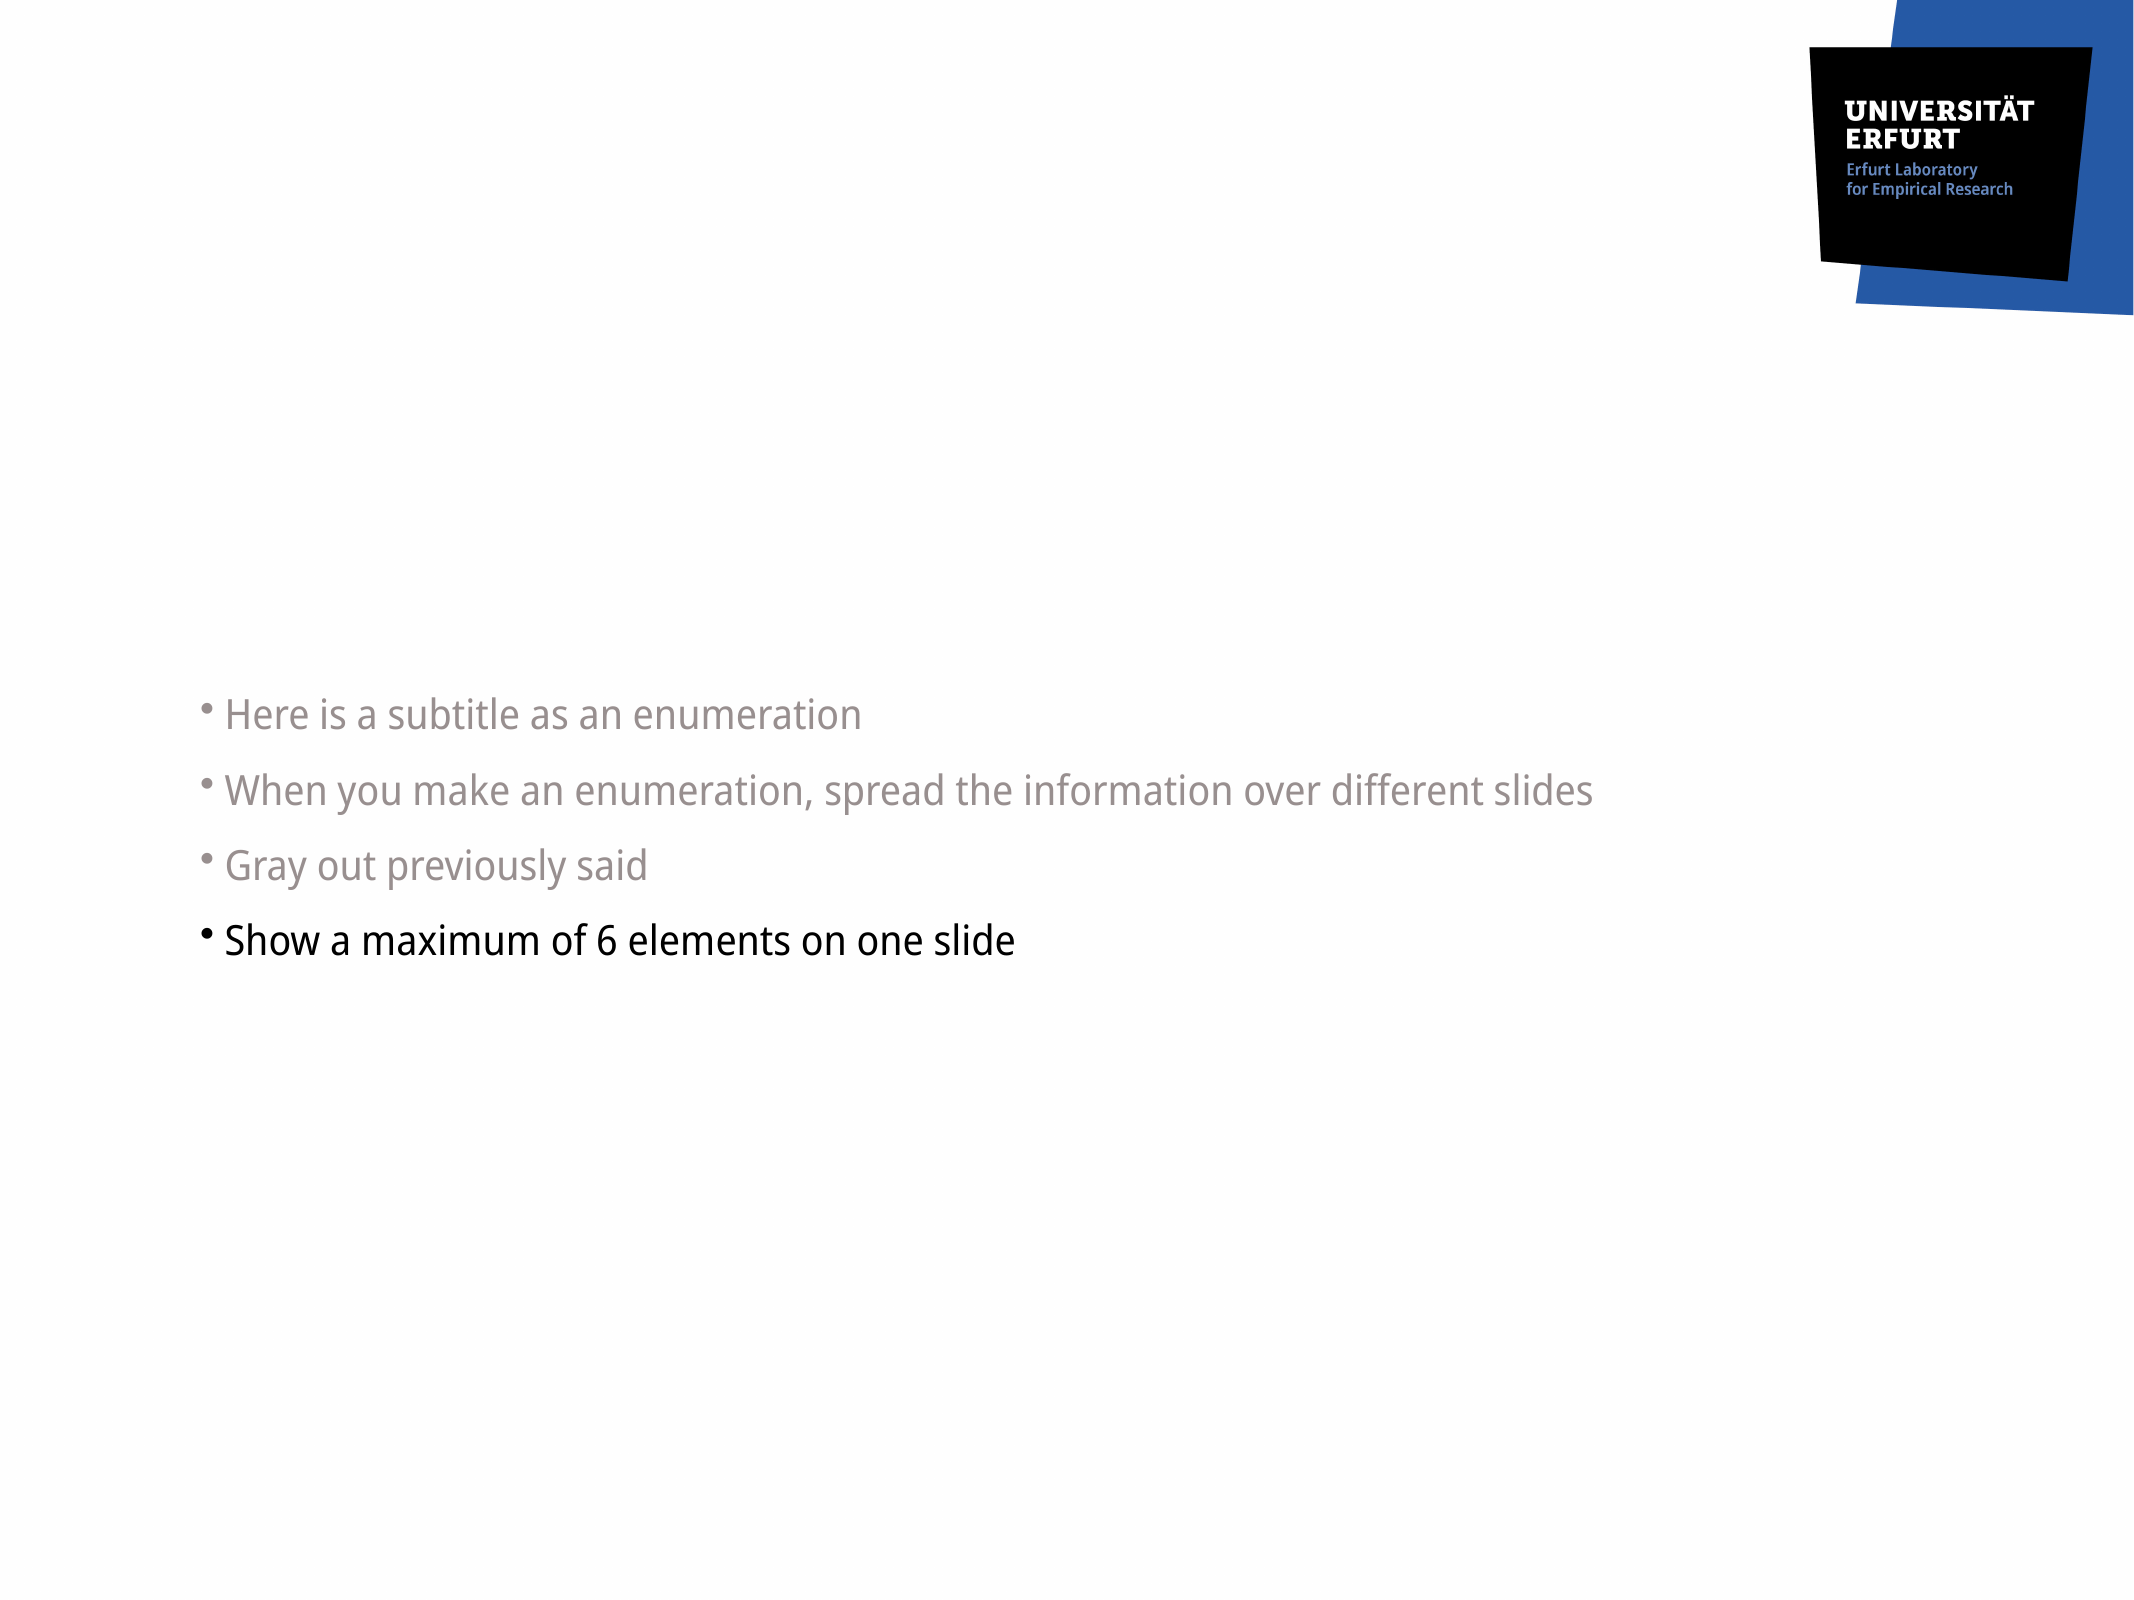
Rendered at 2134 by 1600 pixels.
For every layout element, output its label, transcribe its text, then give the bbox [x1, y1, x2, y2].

text_box Here is a subtitle as an enumeration When you make an enumeration, spread the information over different slides Gray out previously said Show a maximum of 6 elements on one slide [191, 654, 1909, 977]
picture [0, 0, 2134, 1600]
